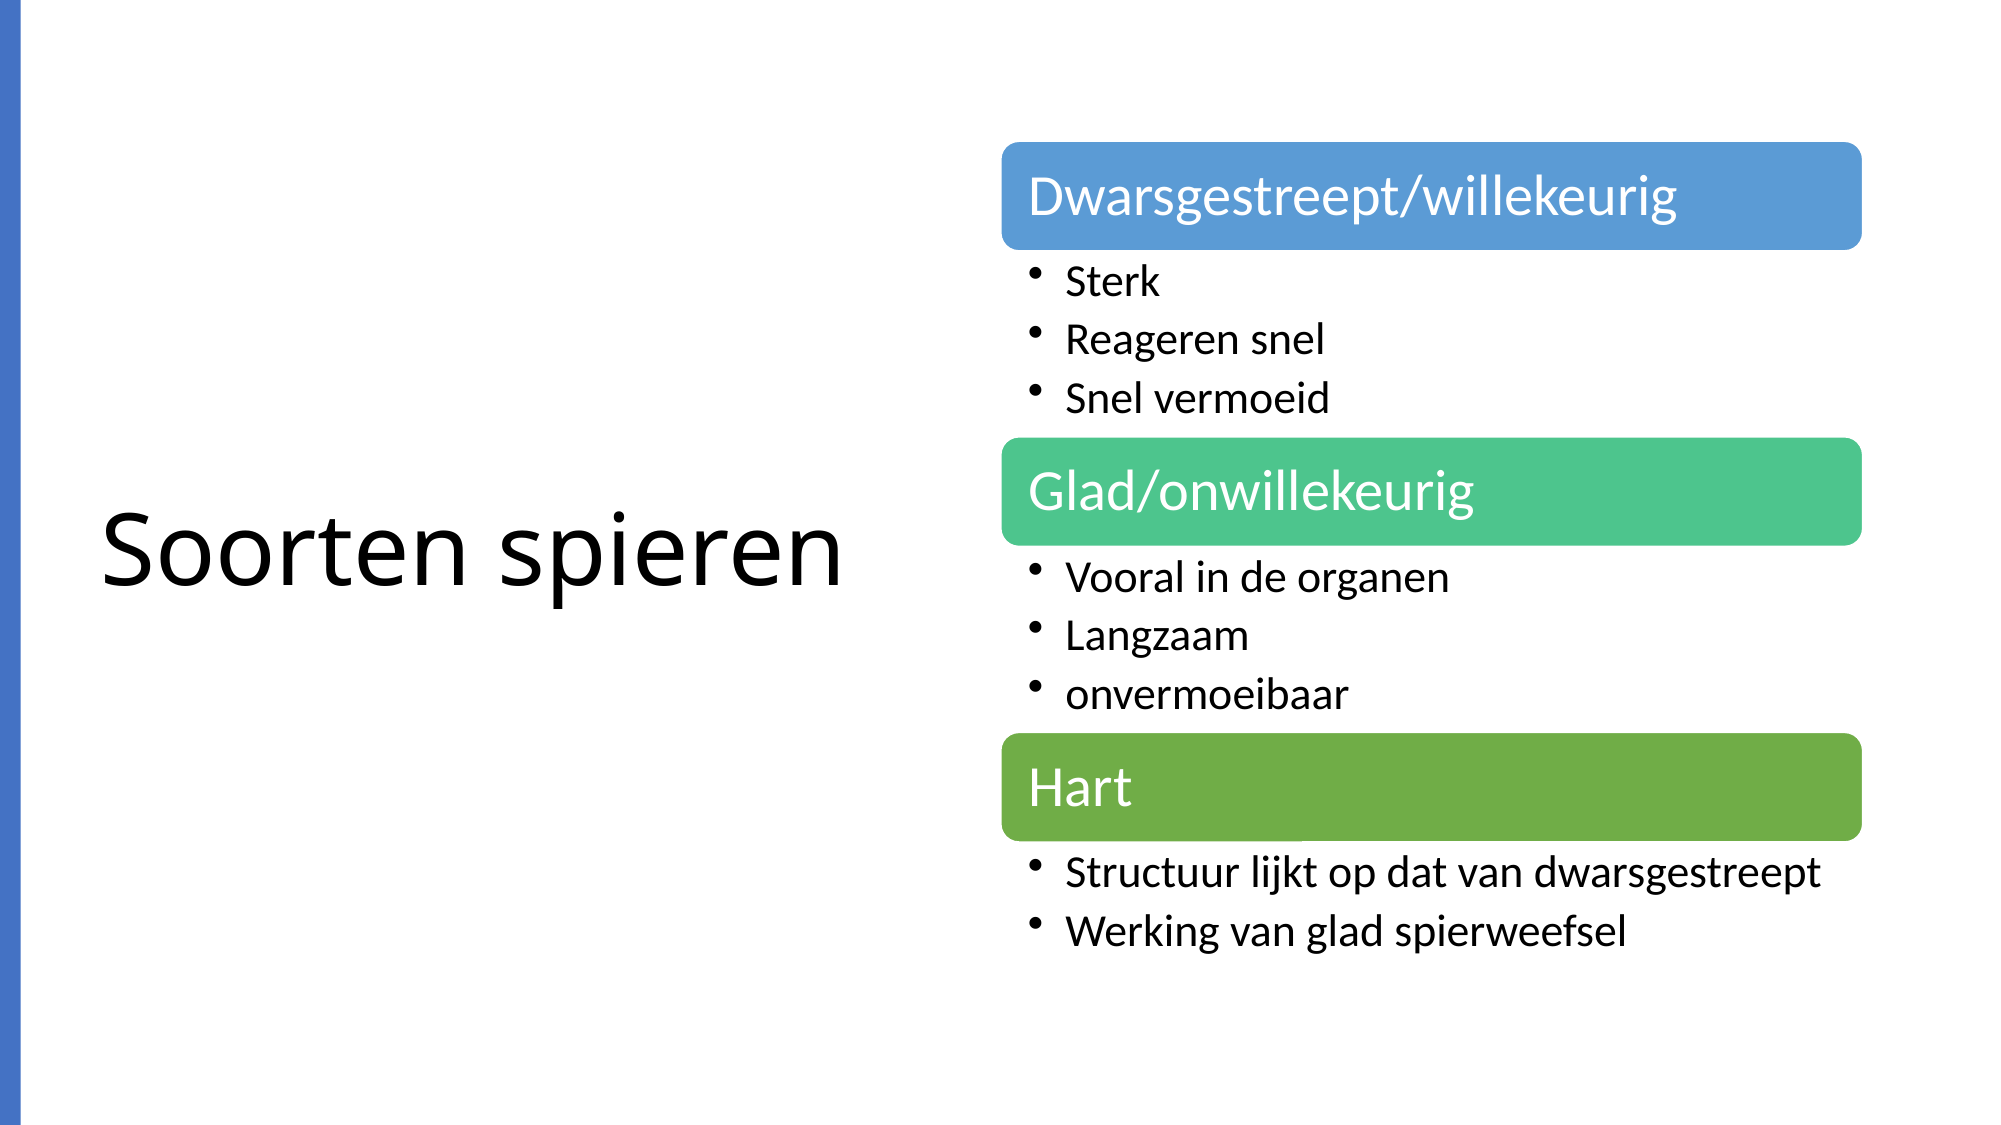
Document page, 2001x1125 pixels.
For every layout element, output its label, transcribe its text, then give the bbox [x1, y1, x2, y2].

title Soorten spieren [85, 101, 936, 1005]
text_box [1000, 101, 1863, 1005]
text_box [0, 0, 21, 1125]
